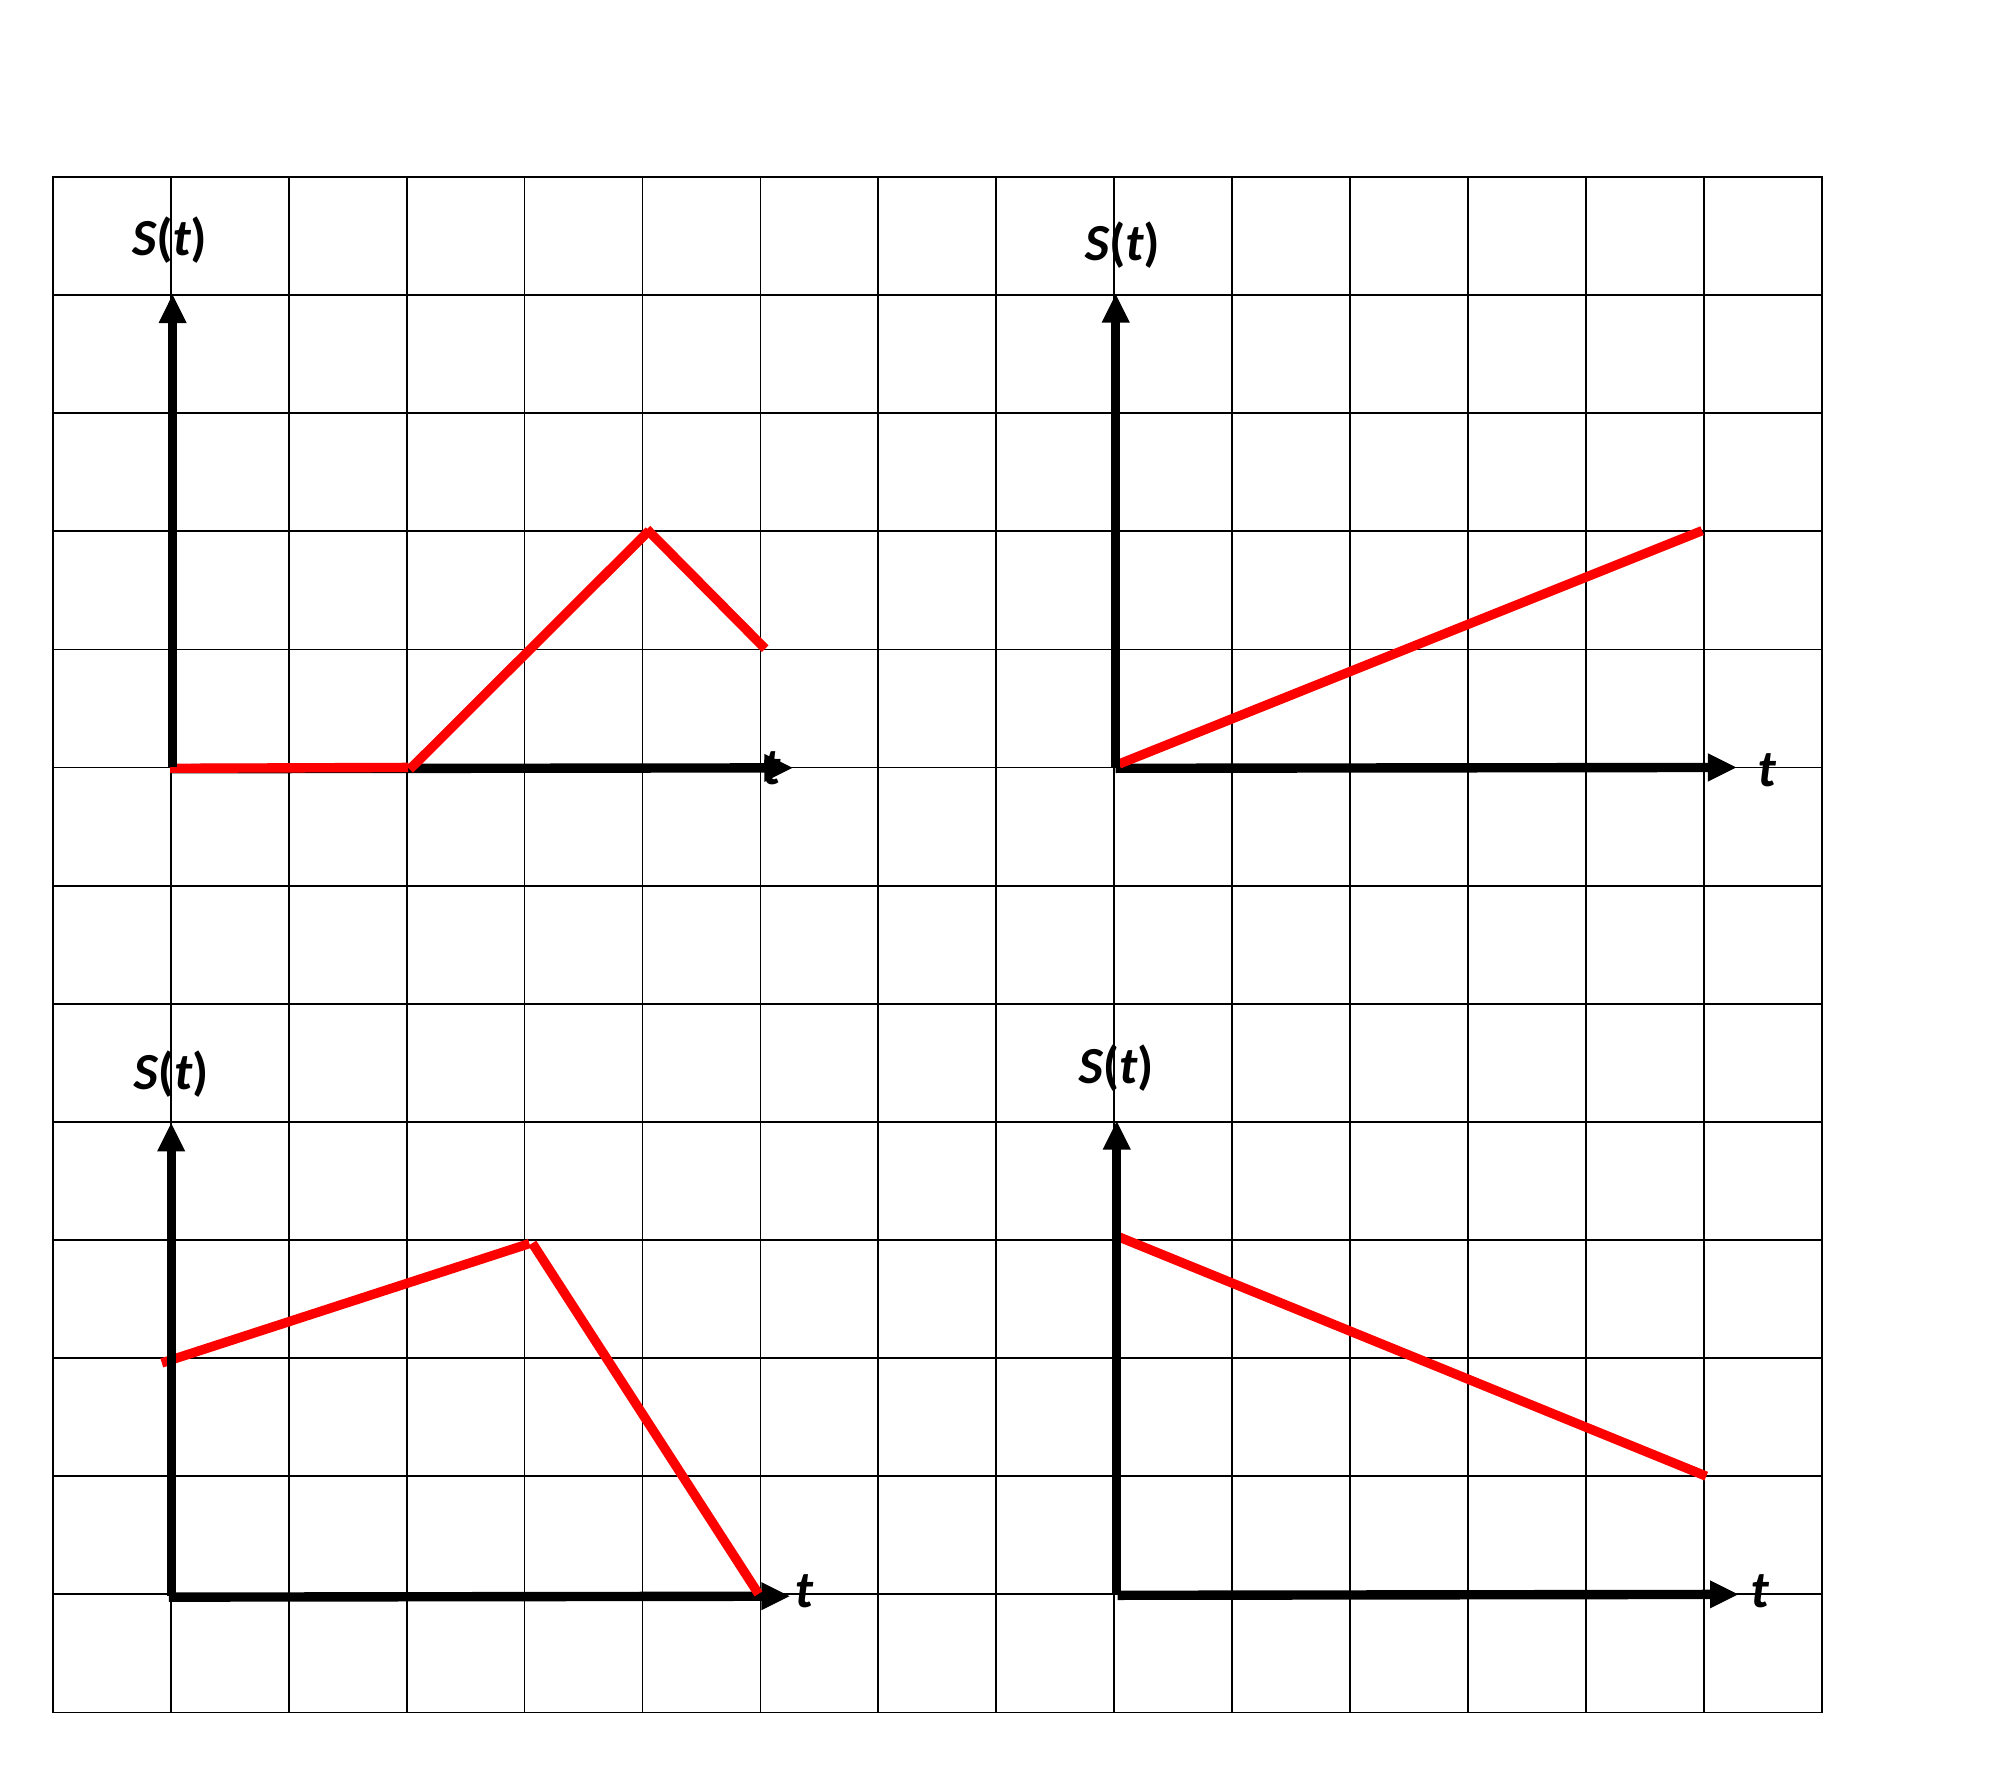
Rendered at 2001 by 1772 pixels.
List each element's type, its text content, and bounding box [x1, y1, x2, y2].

table_cell [879, 1477, 995, 1593]
table_cell [1469, 887, 1585, 1003]
table_cell [408, 1123, 524, 1239]
table_cell [879, 1241, 995, 1357]
table_cell [761, 1359, 877, 1475]
table_cell [1469, 414, 1585, 530]
table_cell [408, 1363, 524, 1475]
table_cell [1351, 1600, 1467, 1712]
table_cell [879, 768, 995, 885]
table_cell [54, 1005, 170, 1121]
table_cell [879, 296, 995, 412]
table_cell [172, 887, 288, 1003]
table_cell [1469, 773, 1585, 885]
table_cell [997, 414, 1111, 530]
table_cell [1469, 1005, 1585, 1121]
table_cell [1587, 1005, 1703, 1121]
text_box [172, 1243, 530, 1363]
table_cell [761, 650, 877, 767]
table_cell [1705, 1123, 1821, 1239]
table_cell [643, 1005, 760, 1121]
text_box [1119, 530, 1703, 764]
table_cell [650, 650, 760, 763]
table_cell [290, 1602, 406, 1712]
table_cell [525, 1005, 642, 1121]
table_cell [1115, 1595, 1231, 1712]
table_cell [643, 296, 760, 412]
table_cell [1121, 1477, 1231, 1590]
table_cell [54, 1359, 167, 1475]
table_cell [761, 887, 877, 1003]
table_cell [997, 1595, 1113, 1712]
table_cell [408, 296, 524, 412]
table_cell [290, 650, 406, 763]
table_header [1233, 178, 1349, 294]
table_cell [997, 1123, 1113, 1239]
table_cell [761, 1005, 877, 1121]
table_header [761, 178, 877, 294]
table_cell [1351, 1005, 1467, 1121]
table_cell [997, 650, 1111, 767]
table_cell [290, 1477, 406, 1592]
table_cell [1469, 1123, 1585, 1236]
table_cell [997, 1241, 1112, 1357]
table_cell [1233, 414, 1349, 530]
table_cell [177, 532, 288, 649]
table_cell [1233, 1477, 1349, 1590]
table_cell [997, 532, 1111, 649]
table_cell [408, 1602, 524, 1712]
table_cell [1351, 887, 1467, 1003]
table_cell [1115, 773, 1231, 885]
table_header [290, 178, 406, 294]
table_cell [1705, 1005, 1821, 1121]
table_header [525, 178, 642, 294]
table_cell [997, 296, 1113, 412]
table_cell [525, 1602, 642, 1712]
table_cell [1351, 296, 1467, 412]
table_cell [54, 1595, 170, 1712]
table_header [1115, 178, 1231, 294]
table_cell [761, 296, 877, 412]
table_cell [525, 773, 642, 885]
table_cell [172, 774, 288, 885]
table_header [643, 178, 760, 294]
table_cell [1233, 773, 1349, 885]
table_cell [643, 414, 760, 529]
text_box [1118, 1236, 1707, 1477]
table_header [1351, 178, 1467, 294]
table_cell [290, 296, 406, 412]
table_header [54, 178, 170, 294]
table_cell [290, 887, 406, 1003]
table_cell [525, 296, 642, 412]
table_cell [766, 532, 877, 649]
table_cell [1707, 1241, 1821, 1357]
table_cell [177, 650, 288, 763]
table_cell [172, 1602, 288, 1712]
text_box S(t) [1070, 200, 1175, 278]
table_cell [290, 1005, 406, 1121]
table_cell [1587, 1477, 1703, 1589]
table_cell [54, 1477, 167, 1593]
table_cell [1705, 532, 1821, 649]
table_cell [408, 773, 524, 885]
table_cell [54, 768, 170, 885]
table_cell [879, 414, 995, 530]
table_cell [290, 1363, 406, 1475]
table_cell [290, 532, 406, 649]
table_cell [176, 1363, 288, 1475]
table_cell [997, 1477, 1112, 1593]
text_box t [747, 724, 796, 802]
table_cell [1469, 1477, 1585, 1590]
table_cell [1587, 1600, 1703, 1712]
table_cell [1351, 773, 1467, 885]
table_cell [177, 414, 288, 530]
table_cell [408, 414, 524, 530]
table_cell [879, 650, 995, 767]
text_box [409, 530, 650, 770]
table_cell [643, 1123, 760, 1239]
table_cell [1705, 768, 1821, 885]
table_cell [997, 887, 1113, 1003]
table_cell [1351, 1477, 1467, 1590]
table_cell [525, 887, 642, 1003]
table_cell [879, 1595, 995, 1712]
text_box S(t) [118, 1030, 224, 1108]
table_cell [761, 414, 877, 530]
table_cell [176, 1477, 288, 1592]
table_cell [1351, 1123, 1467, 1236]
table_cell [643, 1601, 760, 1712]
table_cell [761, 1123, 877, 1239]
table_cell [174, 296, 288, 412]
table_header [1469, 178, 1585, 294]
table_cell [1707, 1359, 1821, 1475]
table_cell [997, 1359, 1112, 1475]
table_cell [1233, 887, 1349, 1003]
table_cell [879, 1005, 995, 1121]
table_cell [1120, 414, 1231, 530]
table_cell [290, 1123, 406, 1239]
table_cell [54, 296, 170, 412]
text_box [646, 529, 766, 649]
table_cell [1118, 296, 1231, 412]
table_cell [1705, 296, 1821, 412]
table_cell [1351, 414, 1467, 530]
table_cell [1587, 296, 1703, 412]
table_cell [54, 650, 168, 767]
table_header [997, 178, 1113, 294]
table_cell [879, 1123, 995, 1239]
table_cell [54, 887, 170, 1003]
table_cell [1705, 1595, 1821, 1712]
table_cell [54, 532, 168, 649]
text_box t [780, 1547, 828, 1626]
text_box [161, 1243, 171, 1363]
table_cell [1115, 887, 1231, 1003]
table_header [408, 178, 524, 294]
table_cell [408, 1005, 524, 1121]
table_cell [525, 1123, 642, 1239]
table_header [879, 178, 995, 294]
text_box t [1742, 726, 1791, 804]
table_cell [54, 1241, 167, 1357]
table_cell [997, 1005, 1113, 1121]
table_cell [525, 1359, 532, 1475]
table_cell [761, 1241, 877, 1357]
table_cell [408, 887, 524, 1003]
table_cell [643, 773, 760, 885]
table_cell [408, 1477, 524, 1592]
table_cell [525, 1477, 532, 1591]
table_cell [879, 532, 995, 649]
table_cell [1115, 1005, 1231, 1121]
table_cell [879, 1359, 995, 1475]
table_cell [54, 1123, 170, 1239]
table_cell [1705, 887, 1821, 1003]
table_cell [1119, 1123, 1231, 1236]
table_cell [290, 774, 406, 885]
table_header [1705, 178, 1821, 294]
table_cell [1469, 296, 1585, 412]
table_cell [1233, 1005, 1349, 1121]
table_cell [879, 887, 995, 1003]
table_cell [172, 1123, 288, 1239]
table_cell [1705, 650, 1821, 767]
table_cell [1233, 1600, 1349, 1712]
table_cell [1587, 773, 1703, 885]
table_cell [1705, 414, 1821, 530]
table_cell [1705, 1477, 1821, 1593]
table_cell [761, 1595, 877, 1712]
text_box t [1735, 1547, 1784, 1626]
table_cell [1233, 296, 1349, 412]
table_cell [54, 414, 168, 530]
text_box S(t) [117, 195, 222, 274]
table_header [1587, 178, 1703, 294]
text_box S(t) [1063, 1024, 1169, 1102]
table_cell [1469, 1600, 1585, 1712]
table_cell [1587, 1123, 1703, 1236]
table_cell [1587, 887, 1703, 1003]
table_cell [290, 414, 406, 530]
table_cell [997, 768, 1113, 885]
table_cell [761, 1477, 877, 1593]
table_cell [1587, 414, 1703, 530]
table_cell [172, 1005, 288, 1121]
table_cell [525, 414, 642, 530]
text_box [532, 1243, 759, 1594]
table_cell [1233, 1123, 1349, 1236]
table_header [172, 178, 288, 294]
table_cell [643, 887, 760, 1003]
table_cell [761, 768, 877, 885]
